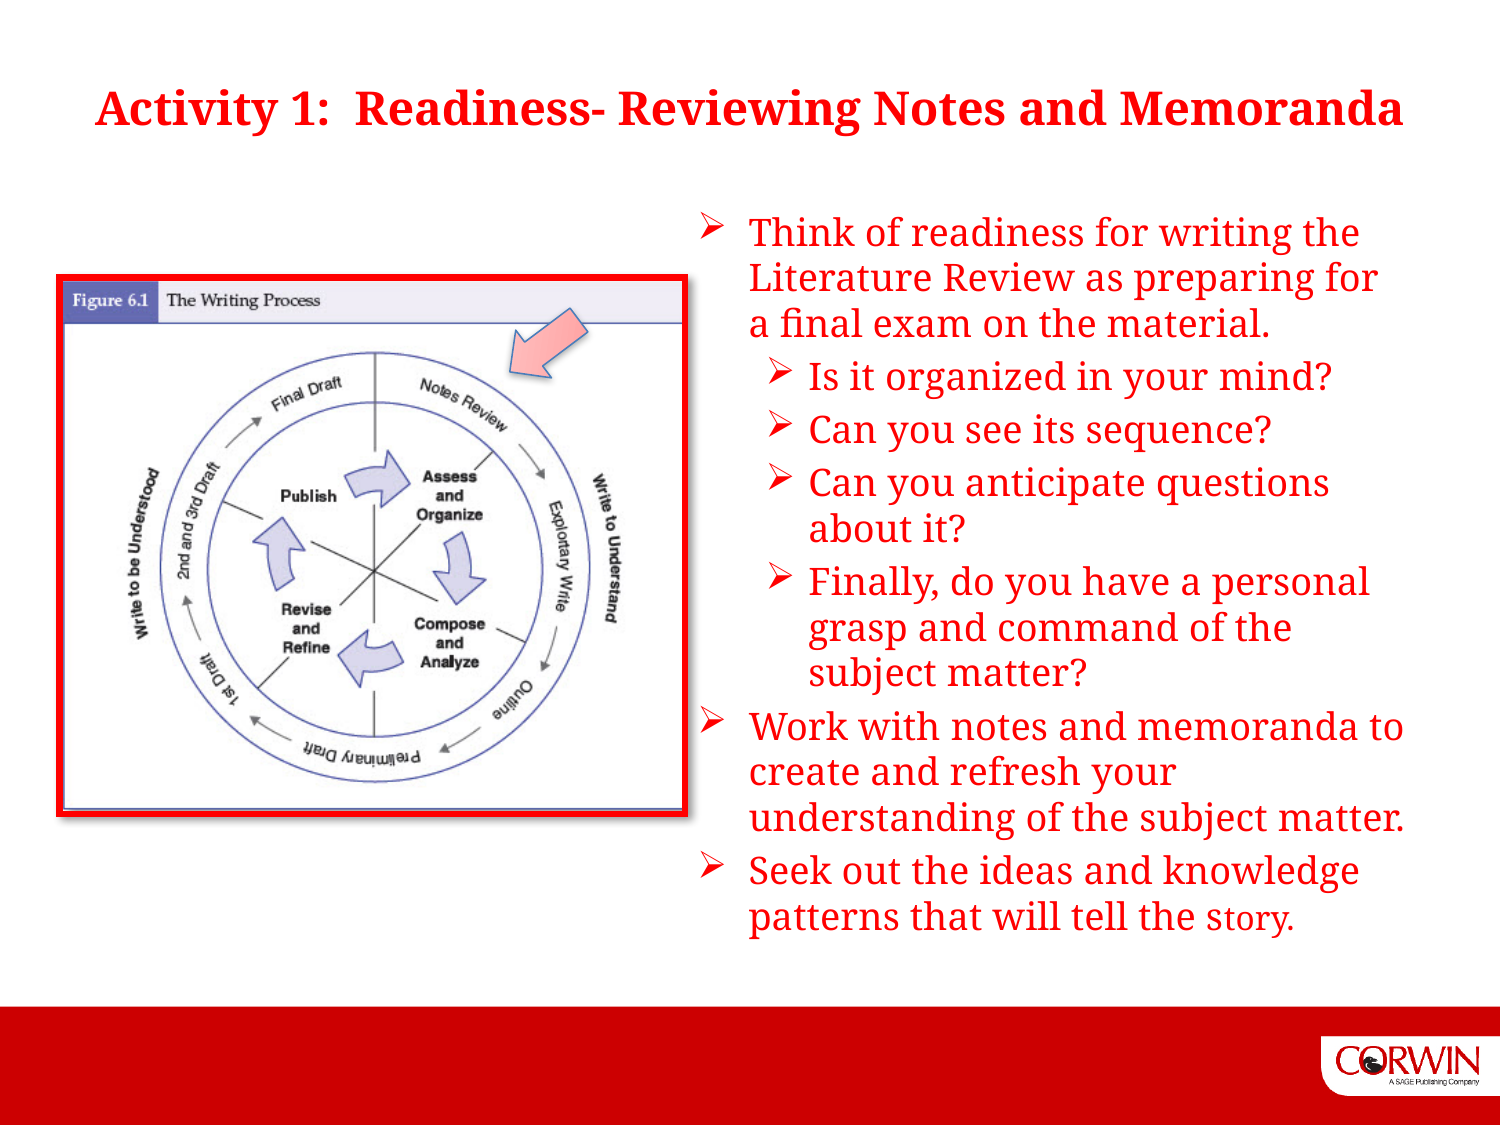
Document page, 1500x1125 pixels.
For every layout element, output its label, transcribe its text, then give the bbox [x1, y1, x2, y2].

picture [0, 0, 1500, 1125]
list Think of readiness for writing the Literature Review as preparing for a final exam on the material. Is it organized in your mind? Can you see its sequence? Can you anticipate questions about it? Finally, do you have a personal grasp and command of the subject matter? Work with notes and memoranda to create and refresh your understanding of the subject matter. Seek out the ideas and knowledge patterns that will tell the story. [682, 200, 1425, 1004]
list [62, 280, 683, 811]
title Activity 1: Readiness- Reviewing Notes and Memoranda [75, 45, 1425, 170]
